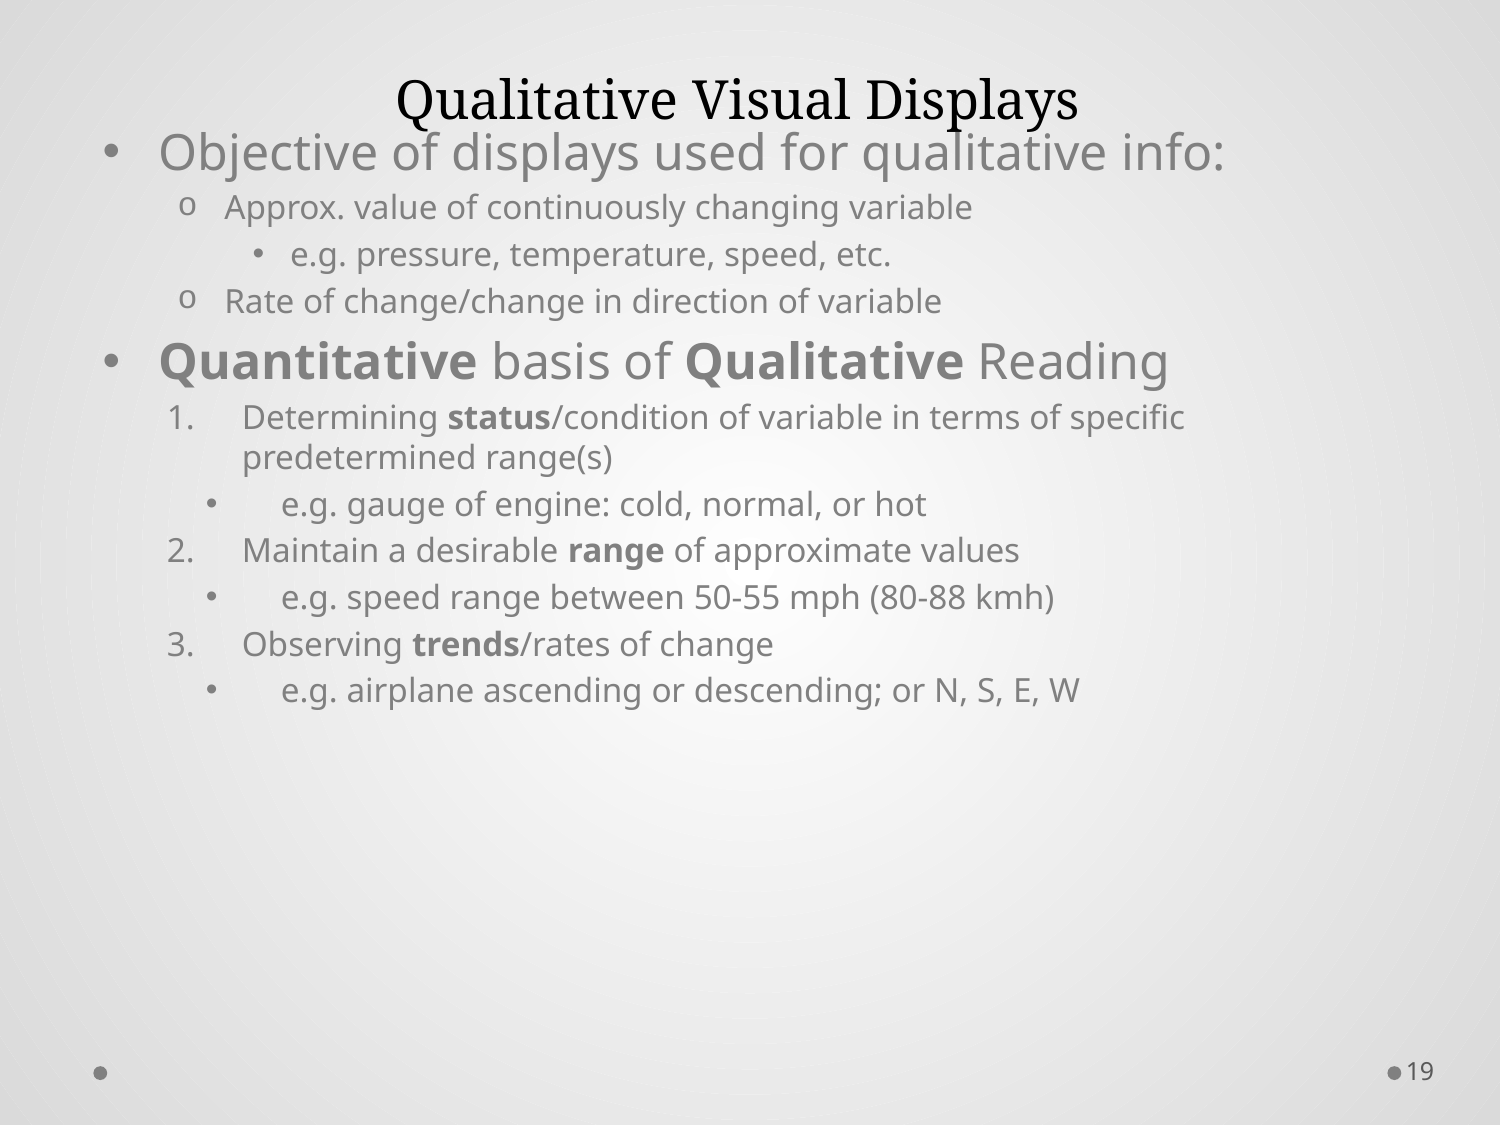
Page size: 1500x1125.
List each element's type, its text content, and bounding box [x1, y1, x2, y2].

list Objective of displays used for qualitative info: Approx. value of continuously changing variable e.g. pressure, temperature, speed, etc. Rate of change/change in direction of variable Quantitative basis of Qualitative Reading Determining status/condition of variable in terms of specific predetermined range(s) e.g. gauge of engine: cold, normal, or hot Maintain a desirable range of approximate values e.g. speed range between 50-55 mph (80-88 kmh) Observing trends/rates of change e.g. airplane ascending or descending; or N, S, E, W [87, 112, 1438, 1125]
title Qualitative Visual Displays [62, 37, 1413, 138]
slide_number 19 [1401, 1042, 1494, 1103]
